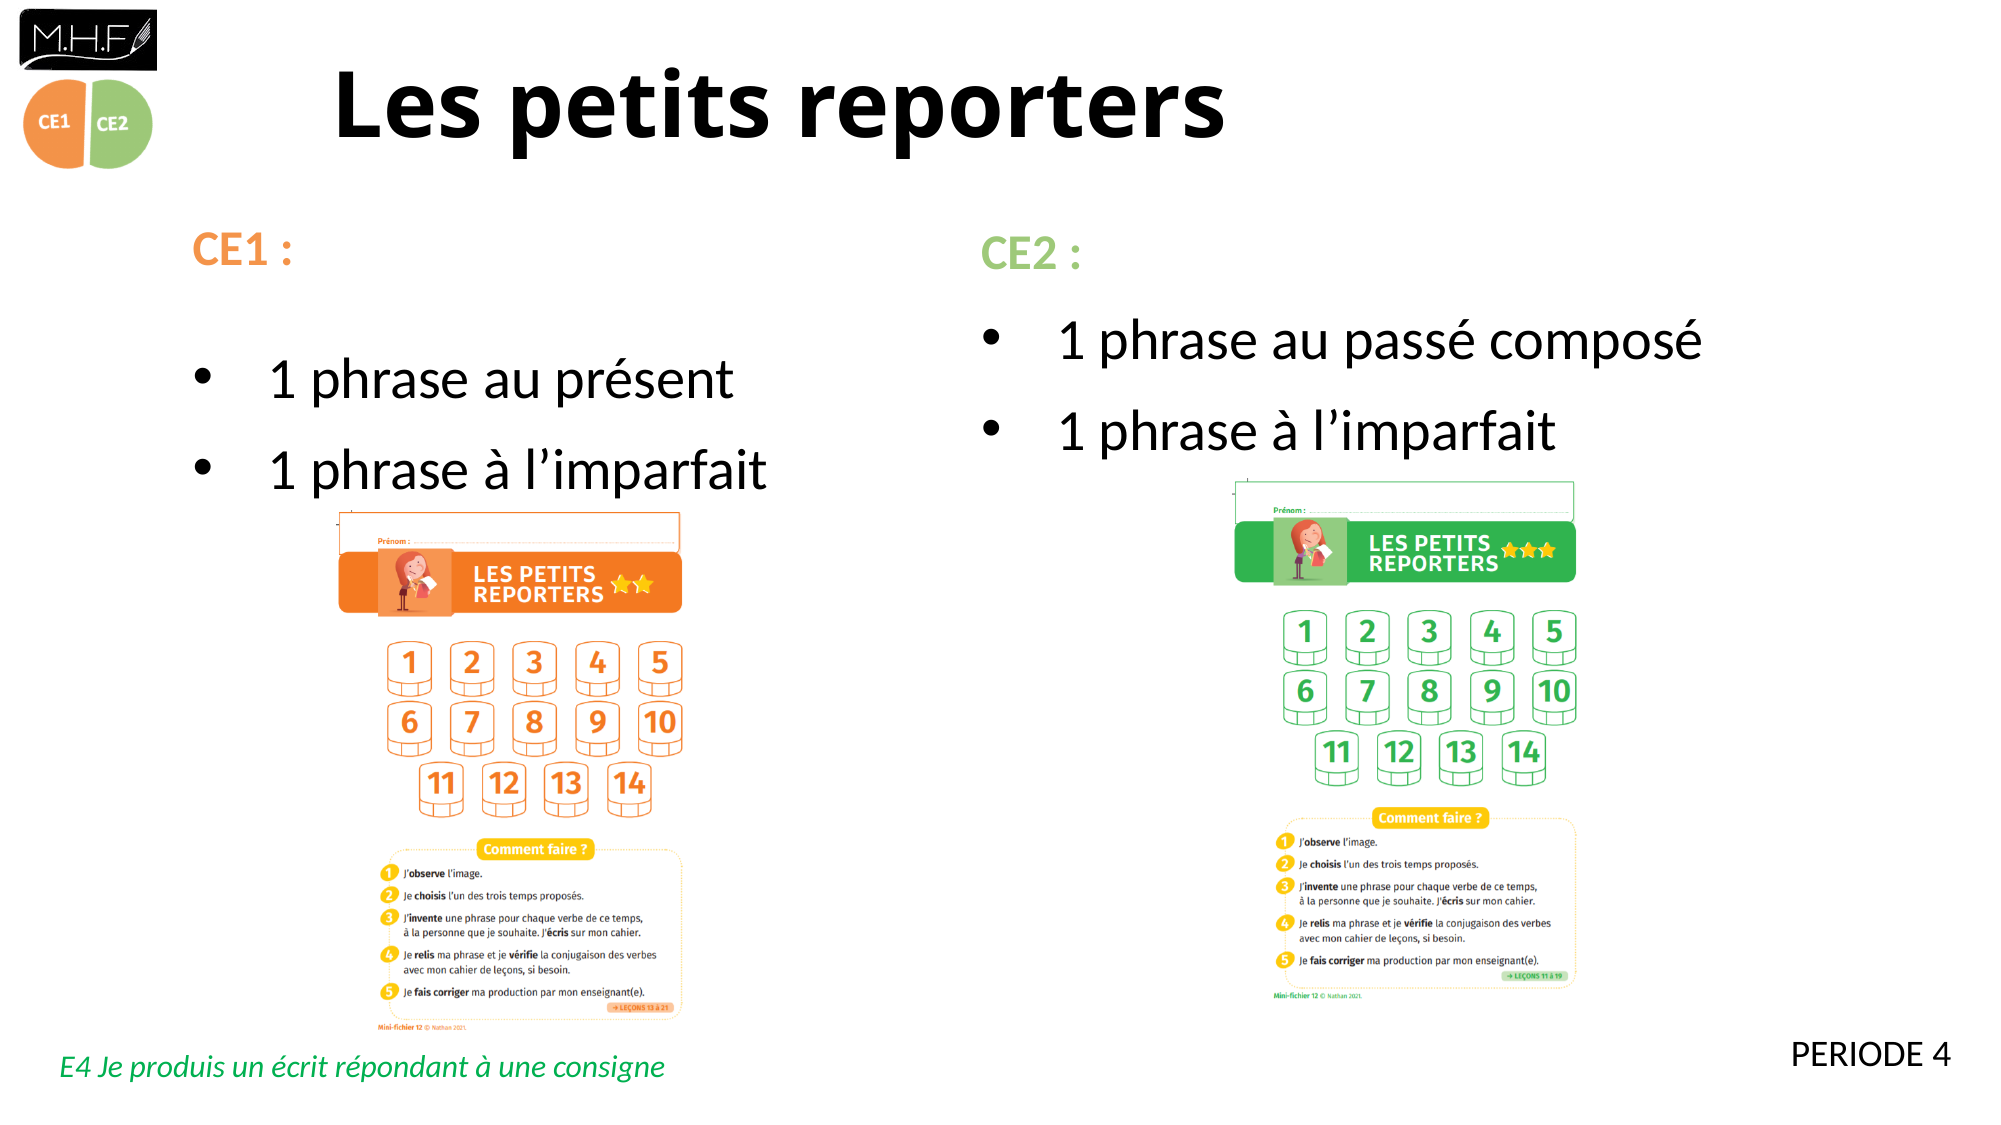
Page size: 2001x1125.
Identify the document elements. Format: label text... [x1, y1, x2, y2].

title Les petits reporters [316, 0, 1863, 218]
text_box CE2 : 1 phrase au passé composé 1 phrase à l’imparfait [966, 207, 1863, 470]
text_box E4 Je produis un écrit répondant à une consigne [44, 1038, 1346, 1092]
picture [336, 510, 696, 1039]
text_box CE1 : 1 phrase au présent 1 phrase à l’imparfait [177, 207, 828, 571]
picture [1232, 478, 1592, 1008]
picture [1, 7, 177, 207]
text_box PERIODE 4 [1362, 1021, 1967, 1082]
